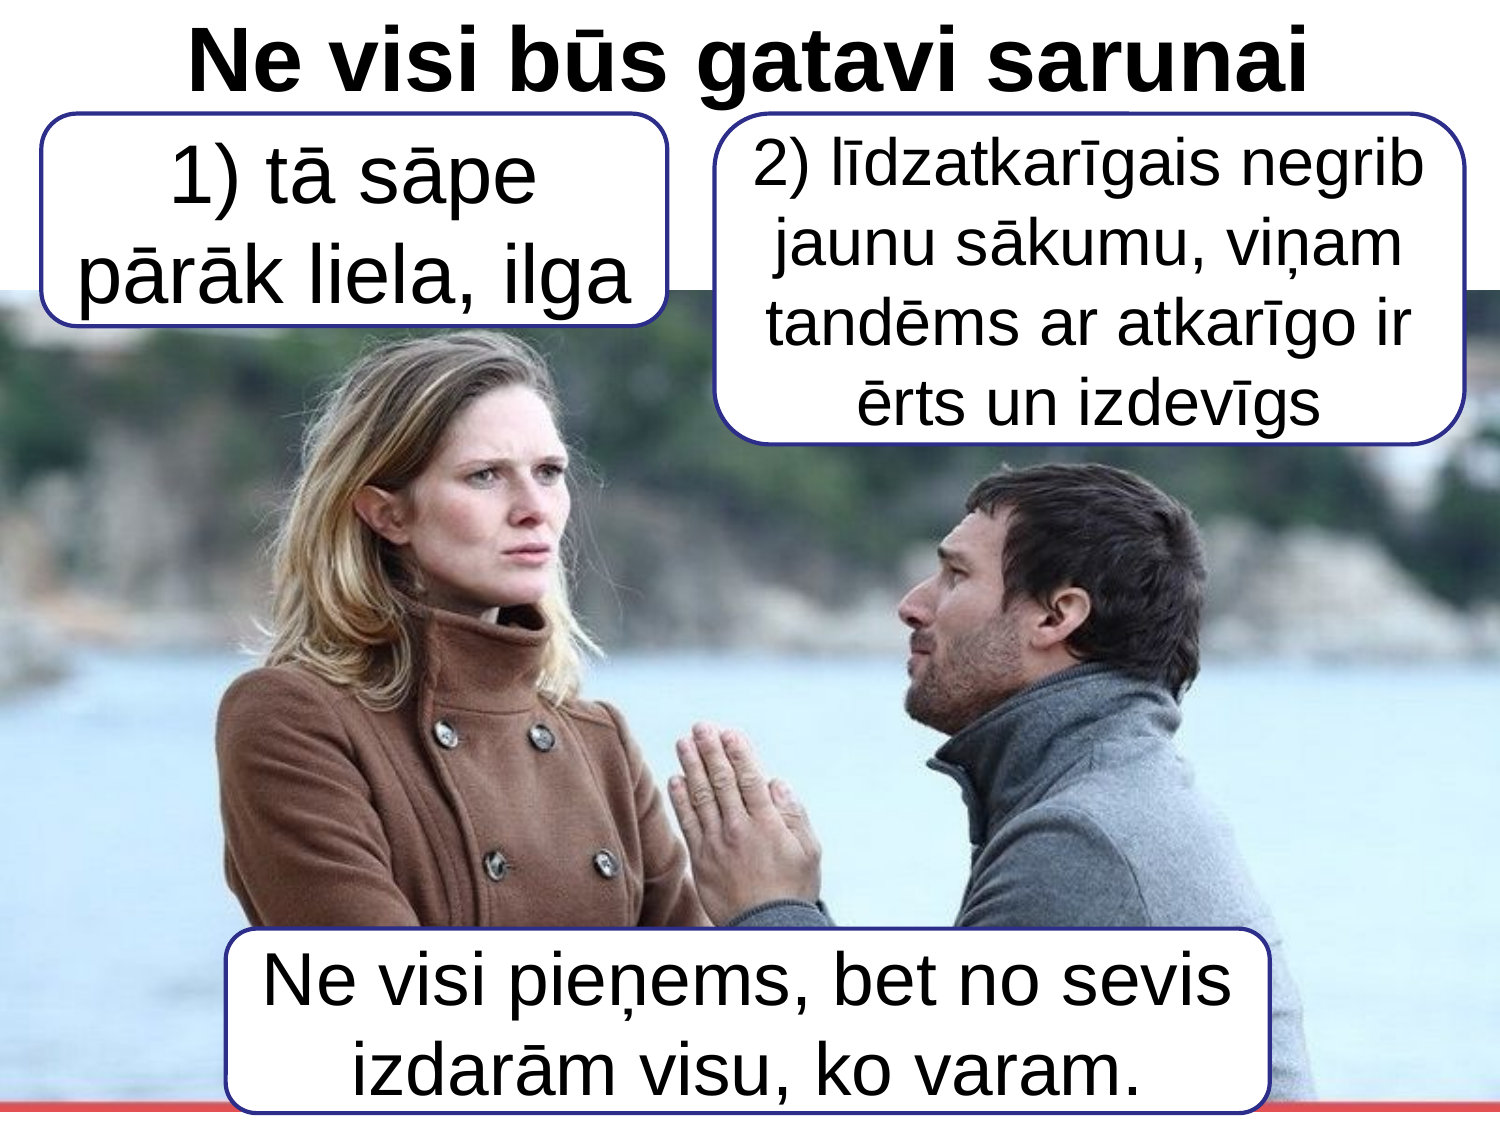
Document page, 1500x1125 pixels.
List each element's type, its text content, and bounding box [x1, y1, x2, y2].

title Ne visi būs gatavi sarunai [73, 0, 1425, 109]
text_box 2) līdzatkarīgais negrib jaunu sākumu, viņam tandēms ar atkarīgo ir ērts un izdevīgs [712, 111, 1467, 289]
text_box 1) tā sāpe pārāk liela, ilga [39, 111, 670, 289]
picture [0, 290, 1500, 1112]
